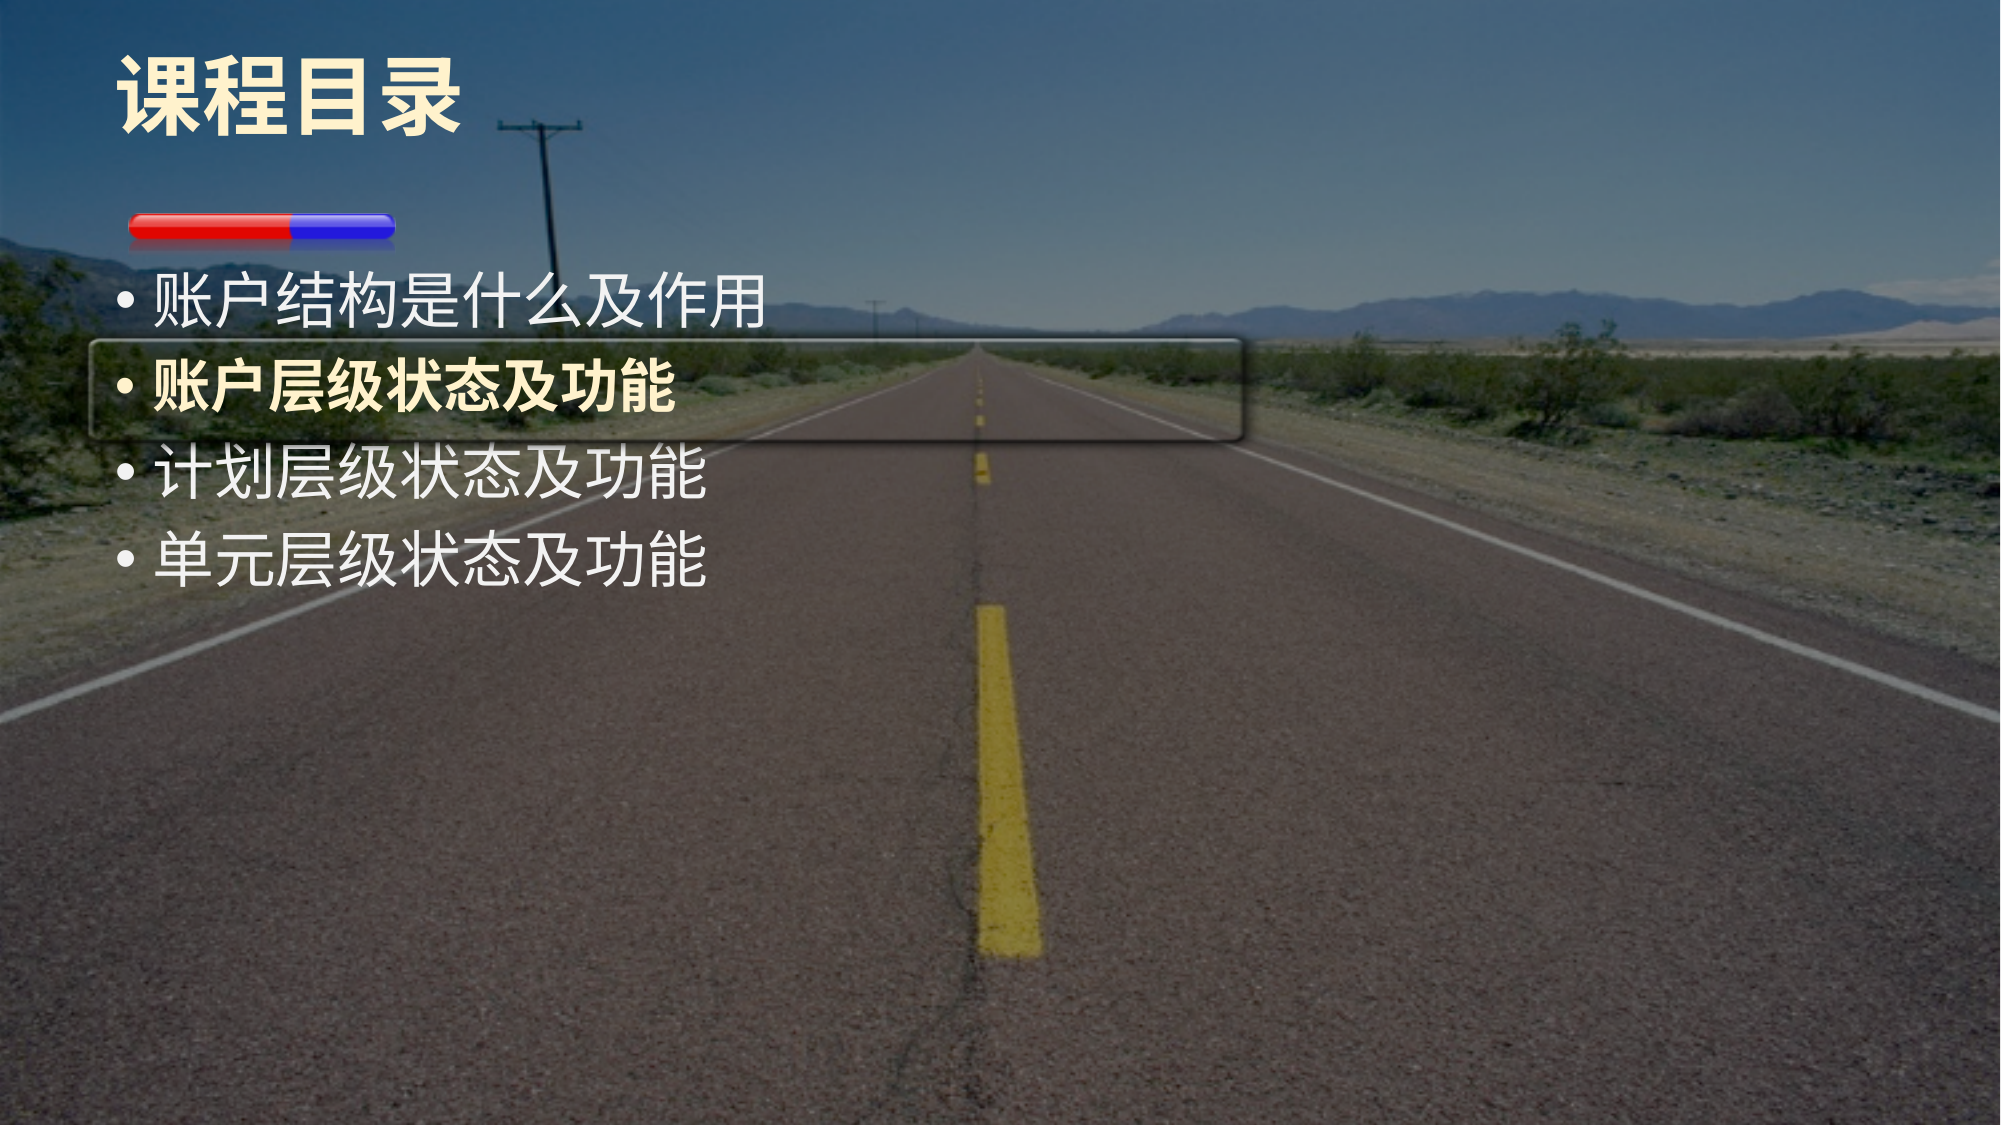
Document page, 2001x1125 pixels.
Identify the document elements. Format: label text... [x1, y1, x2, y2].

title 课程目录 [99, 45, 1521, 203]
picture [0, 0, 2001, 1125]
list 账户结构是什么及作用 账户层级状态及功能 计划层级状态及功能 单元层级状态及功能 [99, 262, 1900, 1005]
